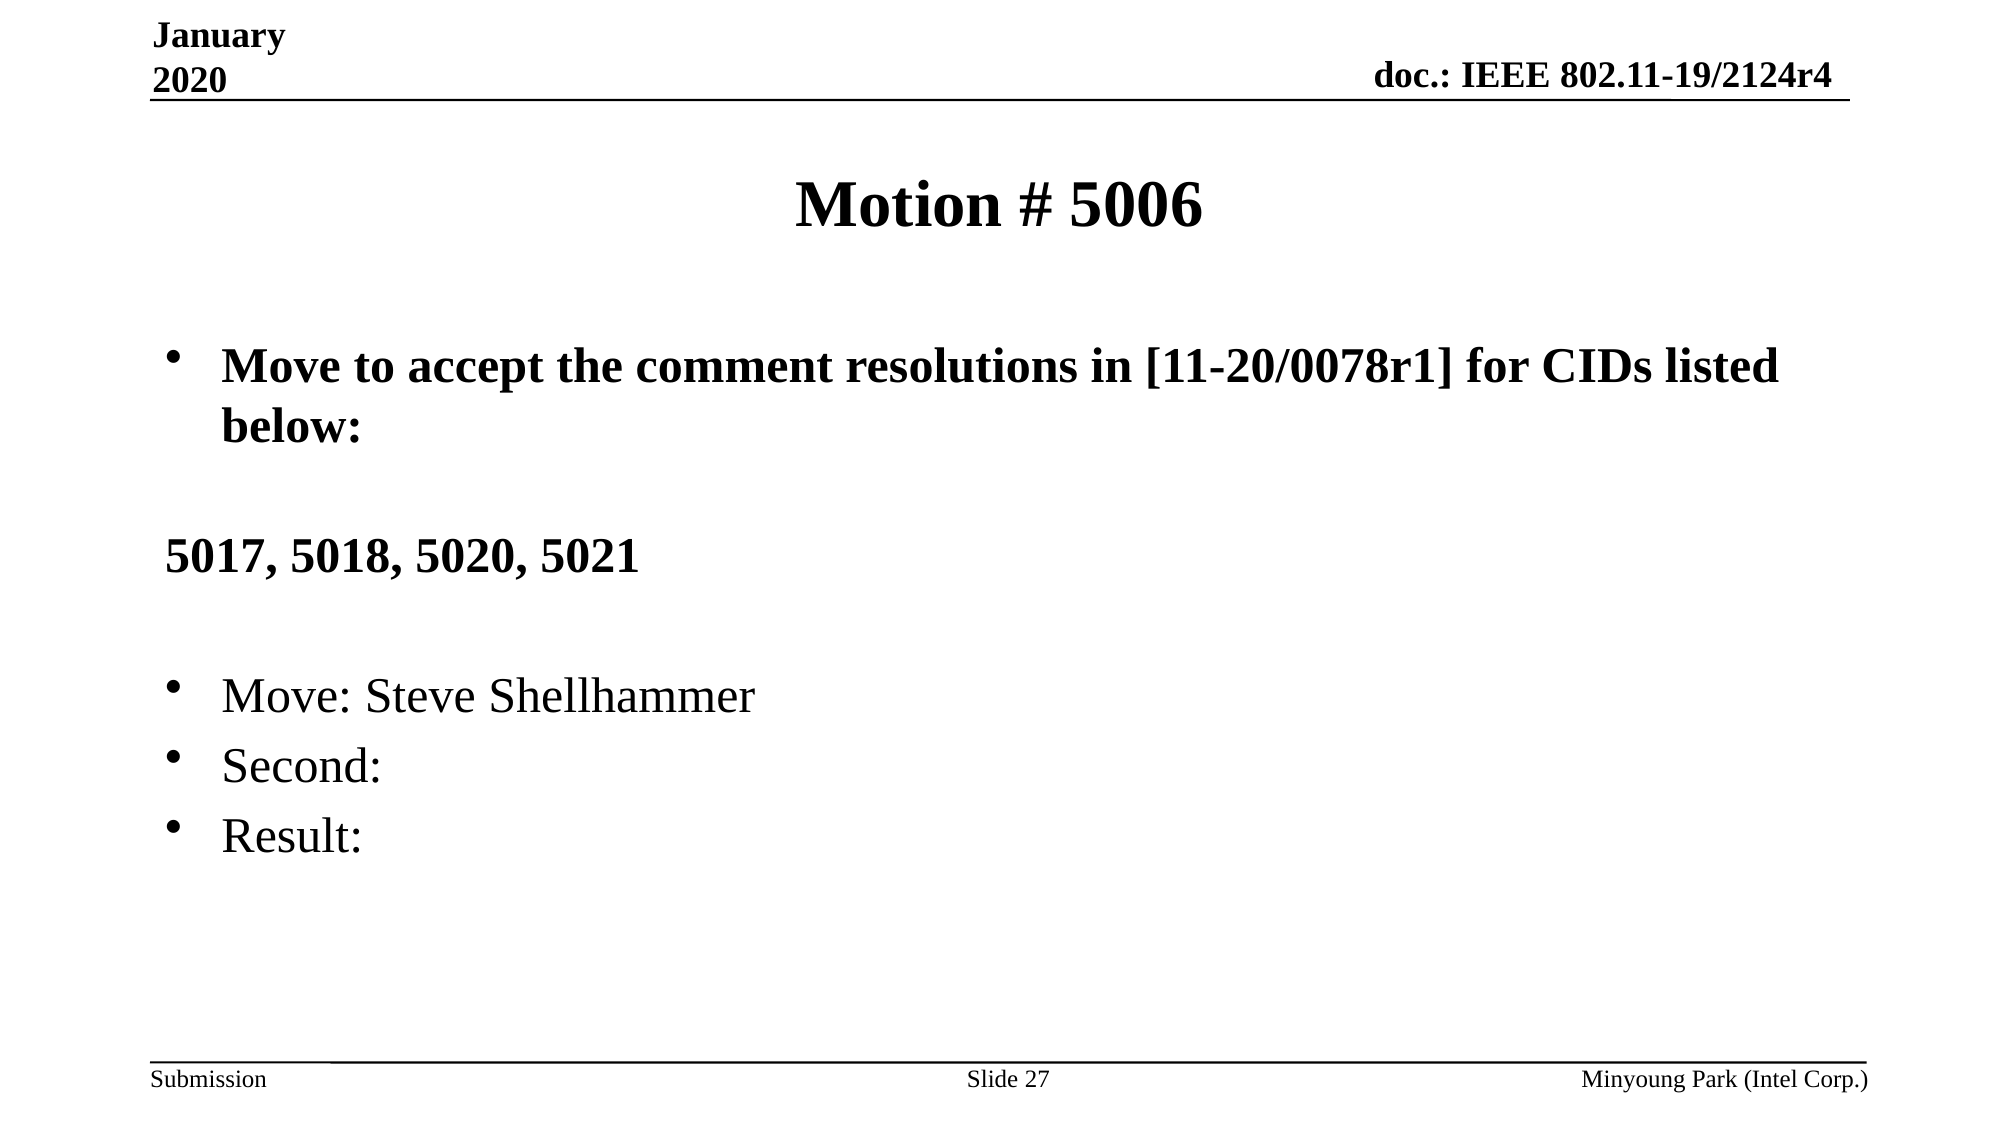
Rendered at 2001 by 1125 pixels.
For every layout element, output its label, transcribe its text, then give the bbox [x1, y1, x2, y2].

list Move to accept the comment resolutions in [11-20/0078r1] for CIDs listed below: 5017, 5018, 5020, 5021 Move: Steve Shellhammer Second: Result: [150, 324, 1850, 1000]
slide_number Slide 27 [964, 1061, 1053, 1093]
footer Minyoung Park (Intel Corp.) [1266, 1061, 1869, 1093]
title Motion # 5006 [150, 112, 1850, 288]
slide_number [152, 54, 347, 101]
